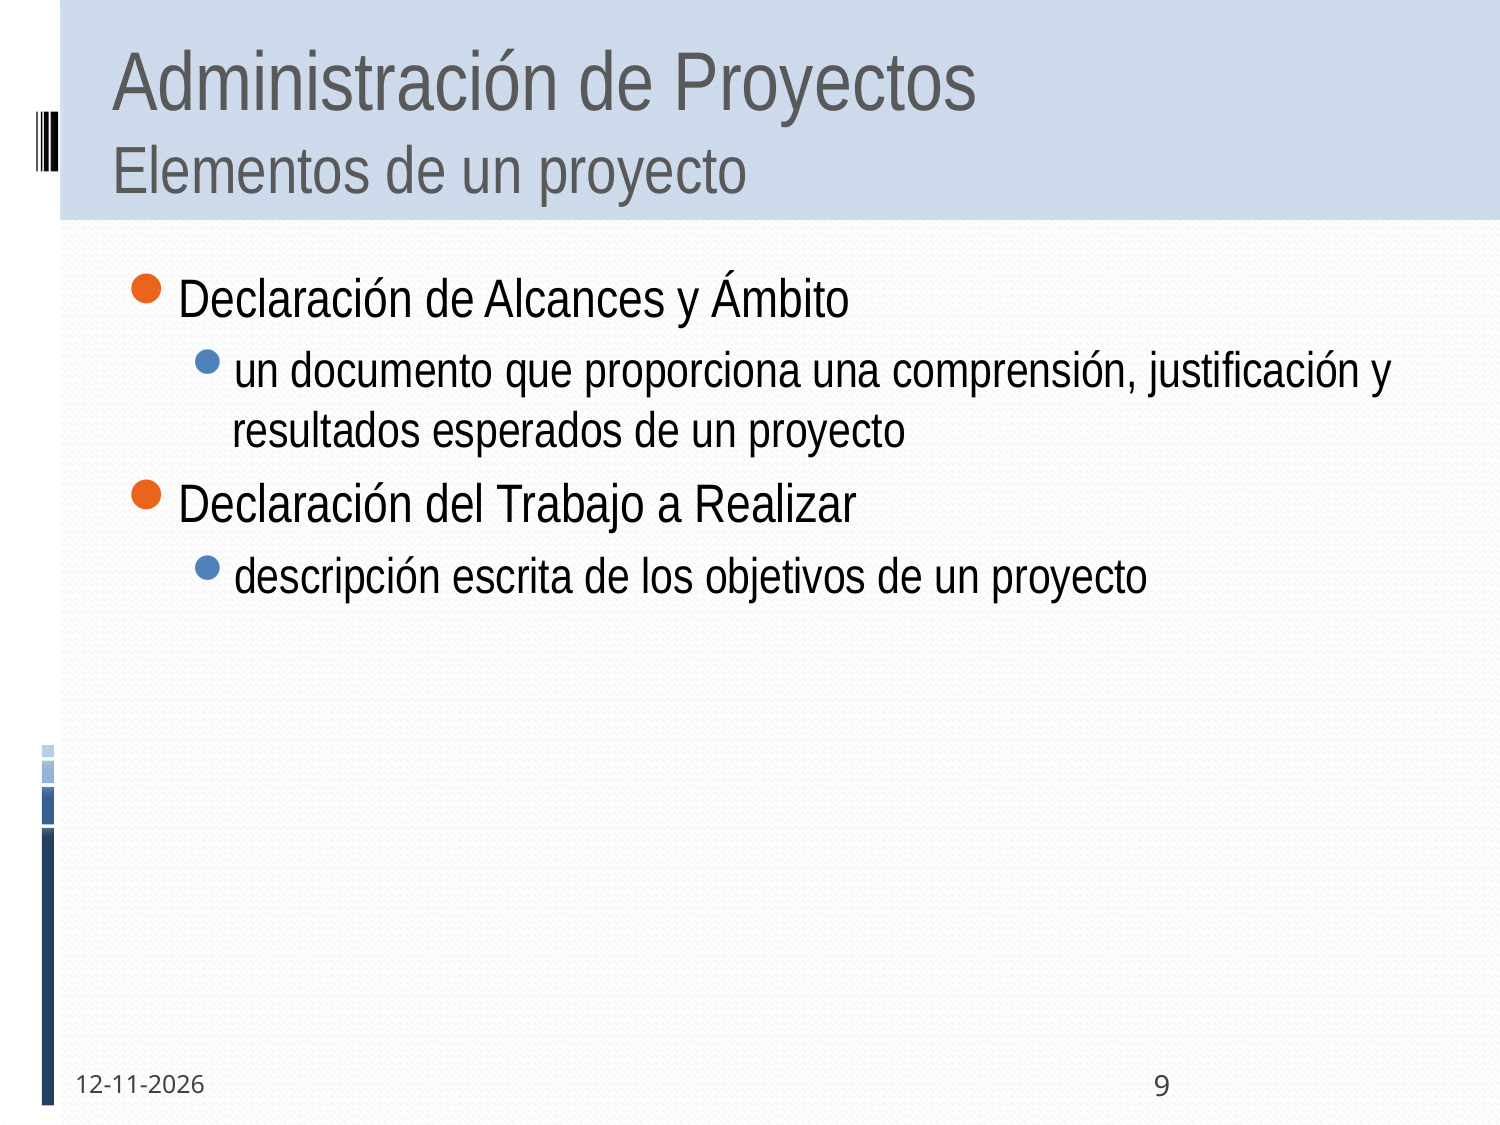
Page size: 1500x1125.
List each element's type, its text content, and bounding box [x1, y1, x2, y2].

list Declaración de Alcances y Ámbito un documento que proporciona una comprensión, justificación y resultados esperados de un proyecto Declaración del Trabajo a Realizar descripción escrita de los objetivos de un proyecto [111, 255, 1436, 1038]
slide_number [75, 1042, 243, 1103]
slide_number 9 [1045, 1046, 1171, 1107]
title Administración de Proyectos Elementos de un proyecto [111, 18, 1436, 207]
